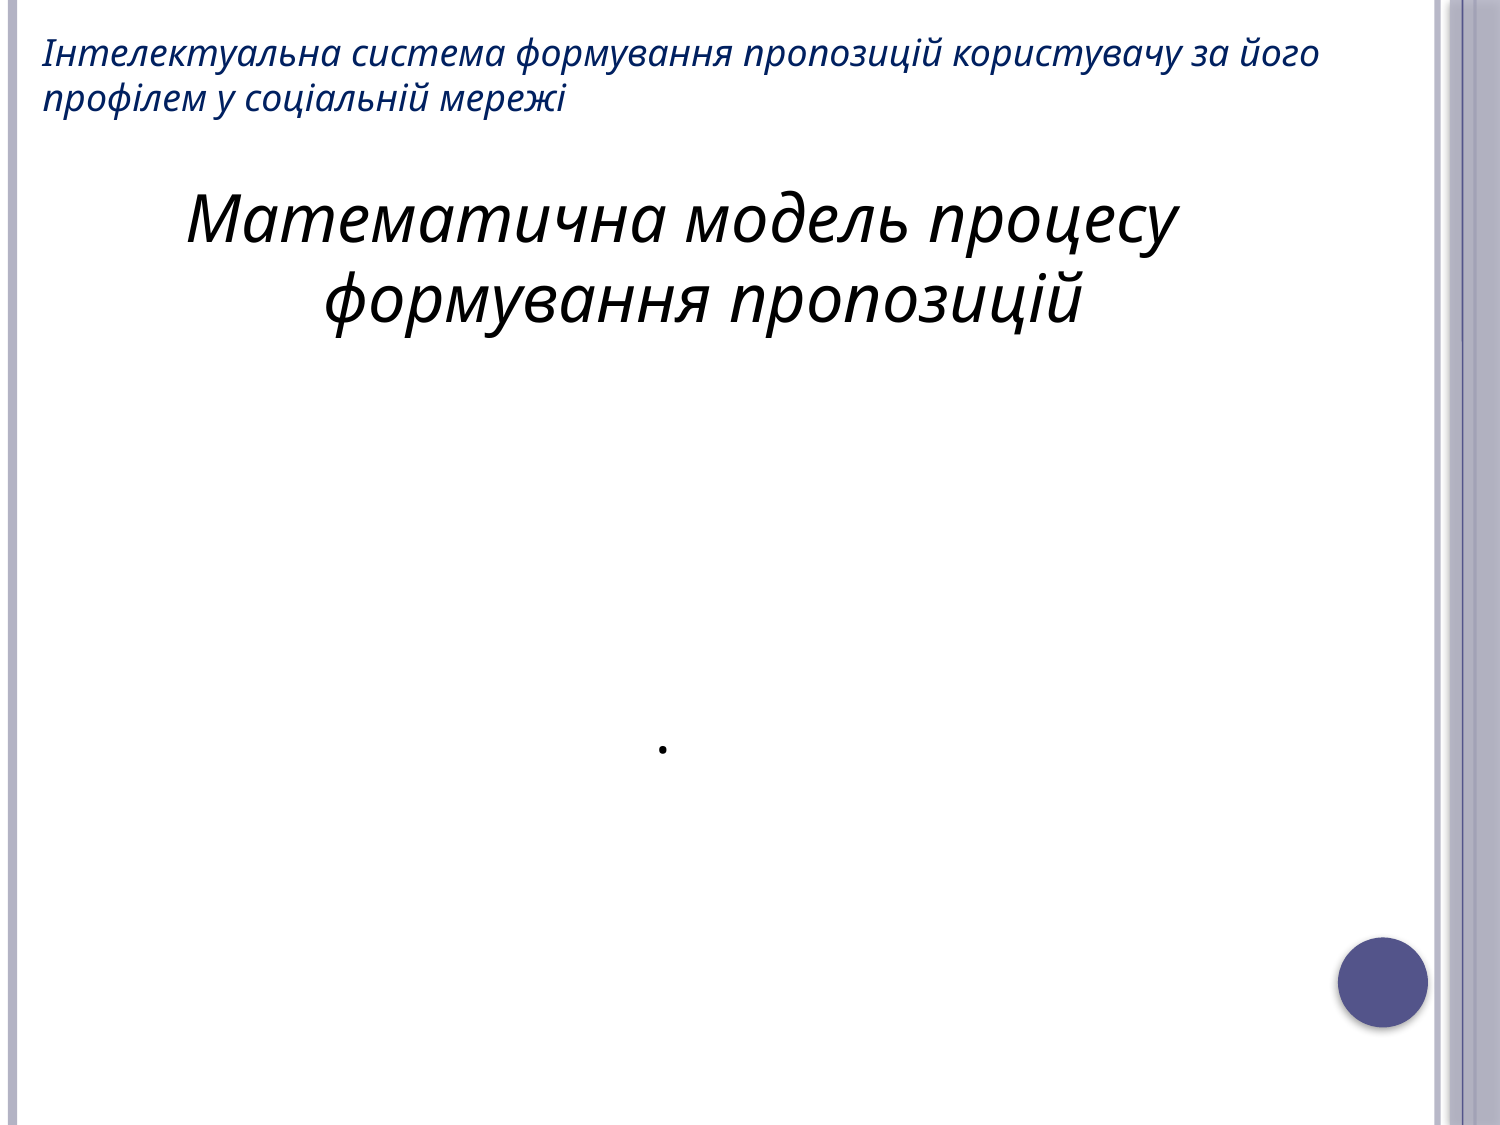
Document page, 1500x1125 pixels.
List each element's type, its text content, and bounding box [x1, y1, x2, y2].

text_box Інтелектуальна система формування пропозицій користувачу за його профілем у соціальній мережі [27, 54, 1458, 127]
list Математична модель процесу формування пропозицій [69, 168, 1295, 1071]
